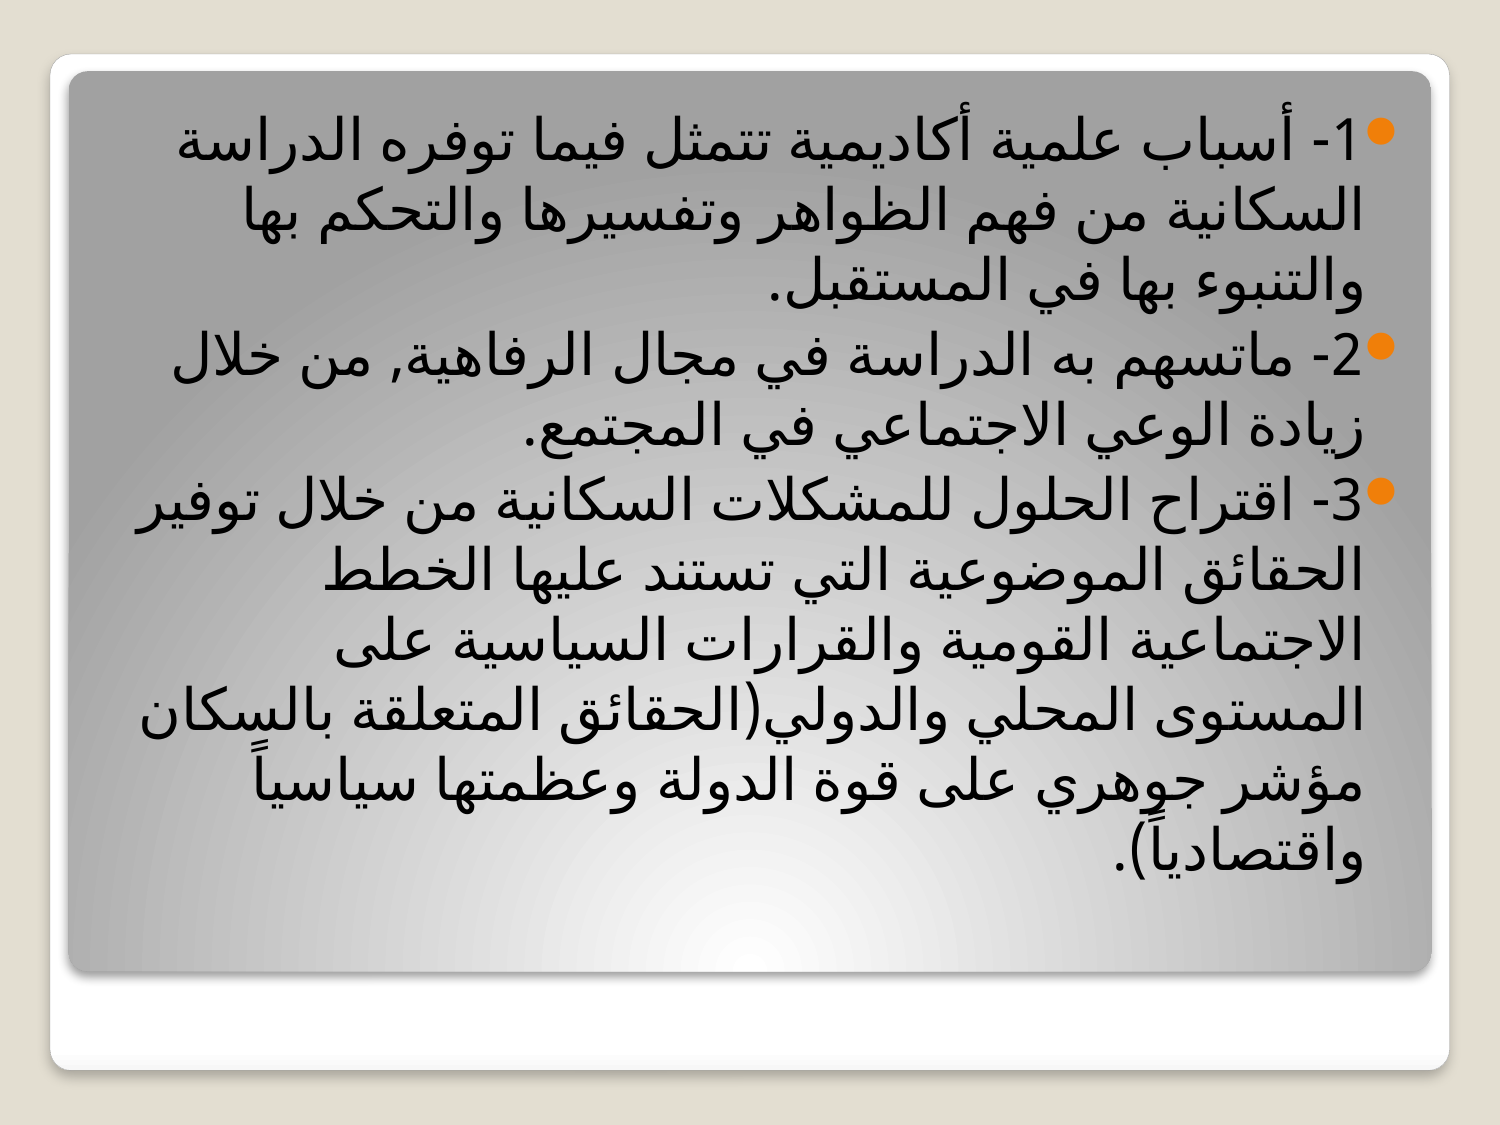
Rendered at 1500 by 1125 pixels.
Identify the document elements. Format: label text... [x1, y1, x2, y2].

list 1- أسباب علمية أكاديمية تتمثل فيما توفره الدراسة السكانية من فهم الظواهر وتفسيرها والتحكم بها والتنبوء بها في المستقبل. 2- ماتسهم به الدراسة في مجال الرفاهية, من خلال زيادة الوعي الاجتماعي في المجتمع. 3- اقتراح الحلول للمشكلات السكانية من خلال توفير الحقائق الموضوعية التي تستند عليها الخطط الاجتماعية القومية والقرارات السياسية على المستوى المحلي والدولي(الحقائق المتعلقة بالسكان مؤشر جوهري على قوة الدولة وعظمتها سياسياً واقتصادياً). [82, 86, 1425, 774]
